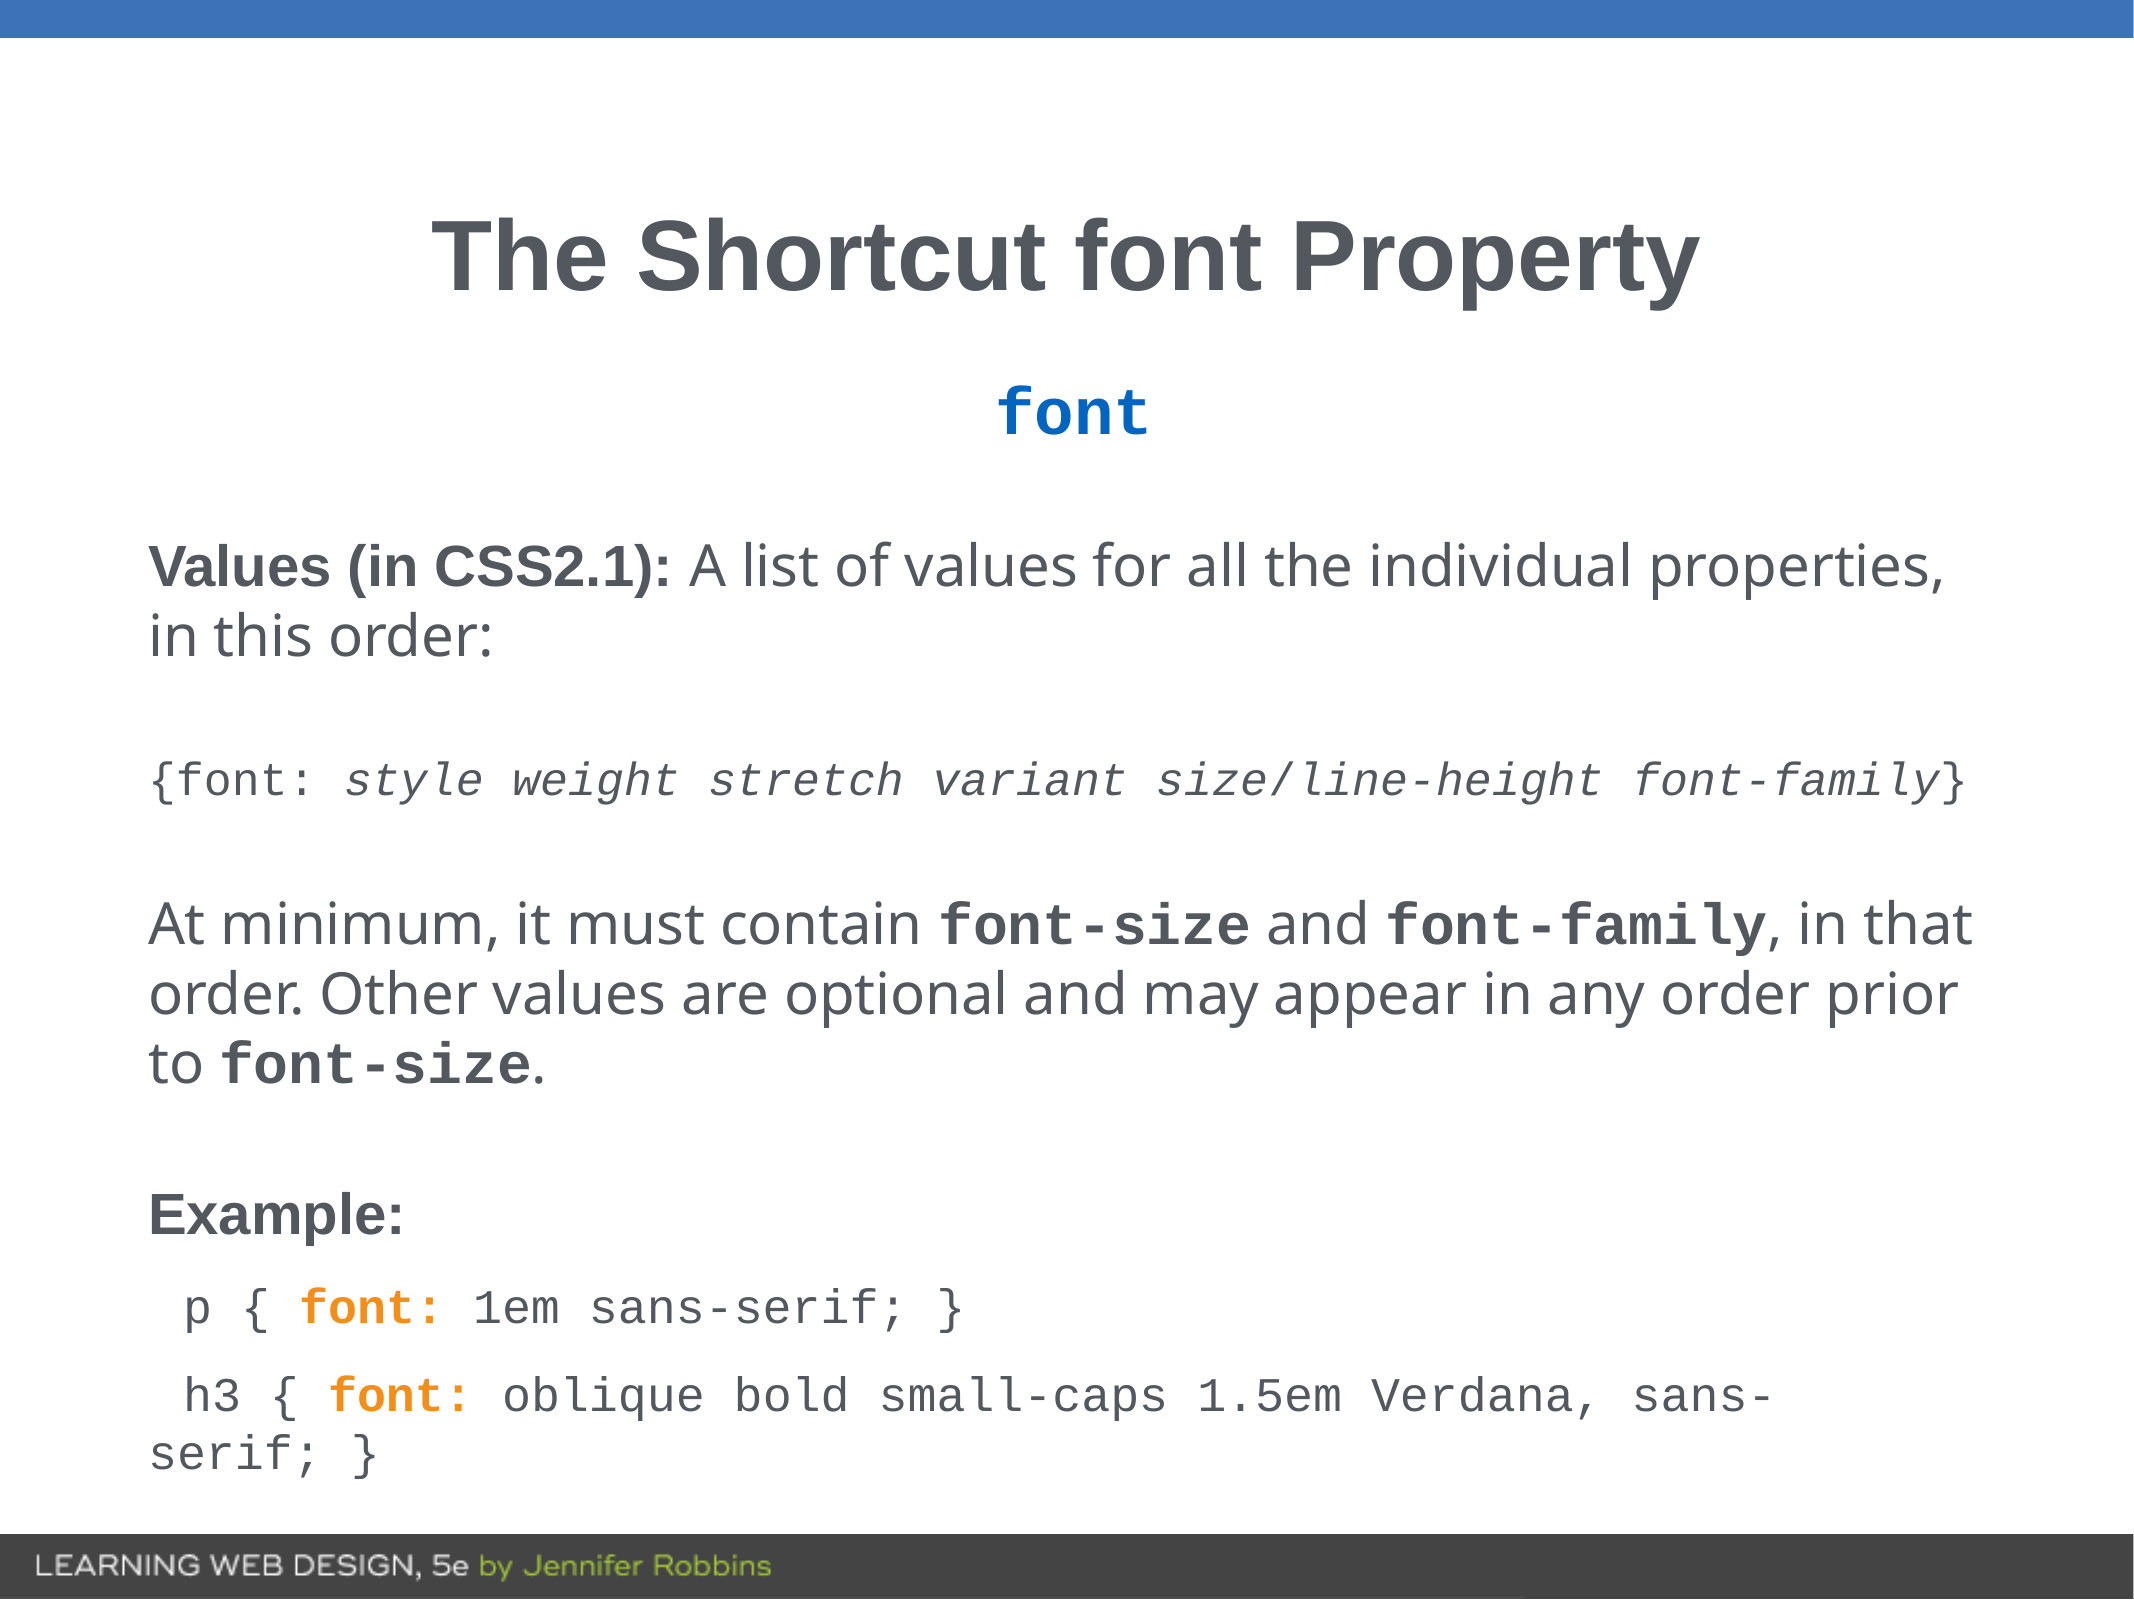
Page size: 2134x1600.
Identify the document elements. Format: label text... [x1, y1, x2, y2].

list font Values (in CSS2.1): A list of values for all the individual properties, in this order: {font: style weight stretch variant size/line-height font-family} At minimum, it must contain font-size and font-family, in that order. Other values are optional and may appear in any order prior to font-size. Example: p { font: 1em sans-serif; } h3 { font: oblique bold small-caps 1.5em Verdana, sans-serif; } [139, 353, 2010, 1494]
title The Shortcut font Property [155, 72, 1978, 353]
picture [0, 1534, 2134, 1599]
